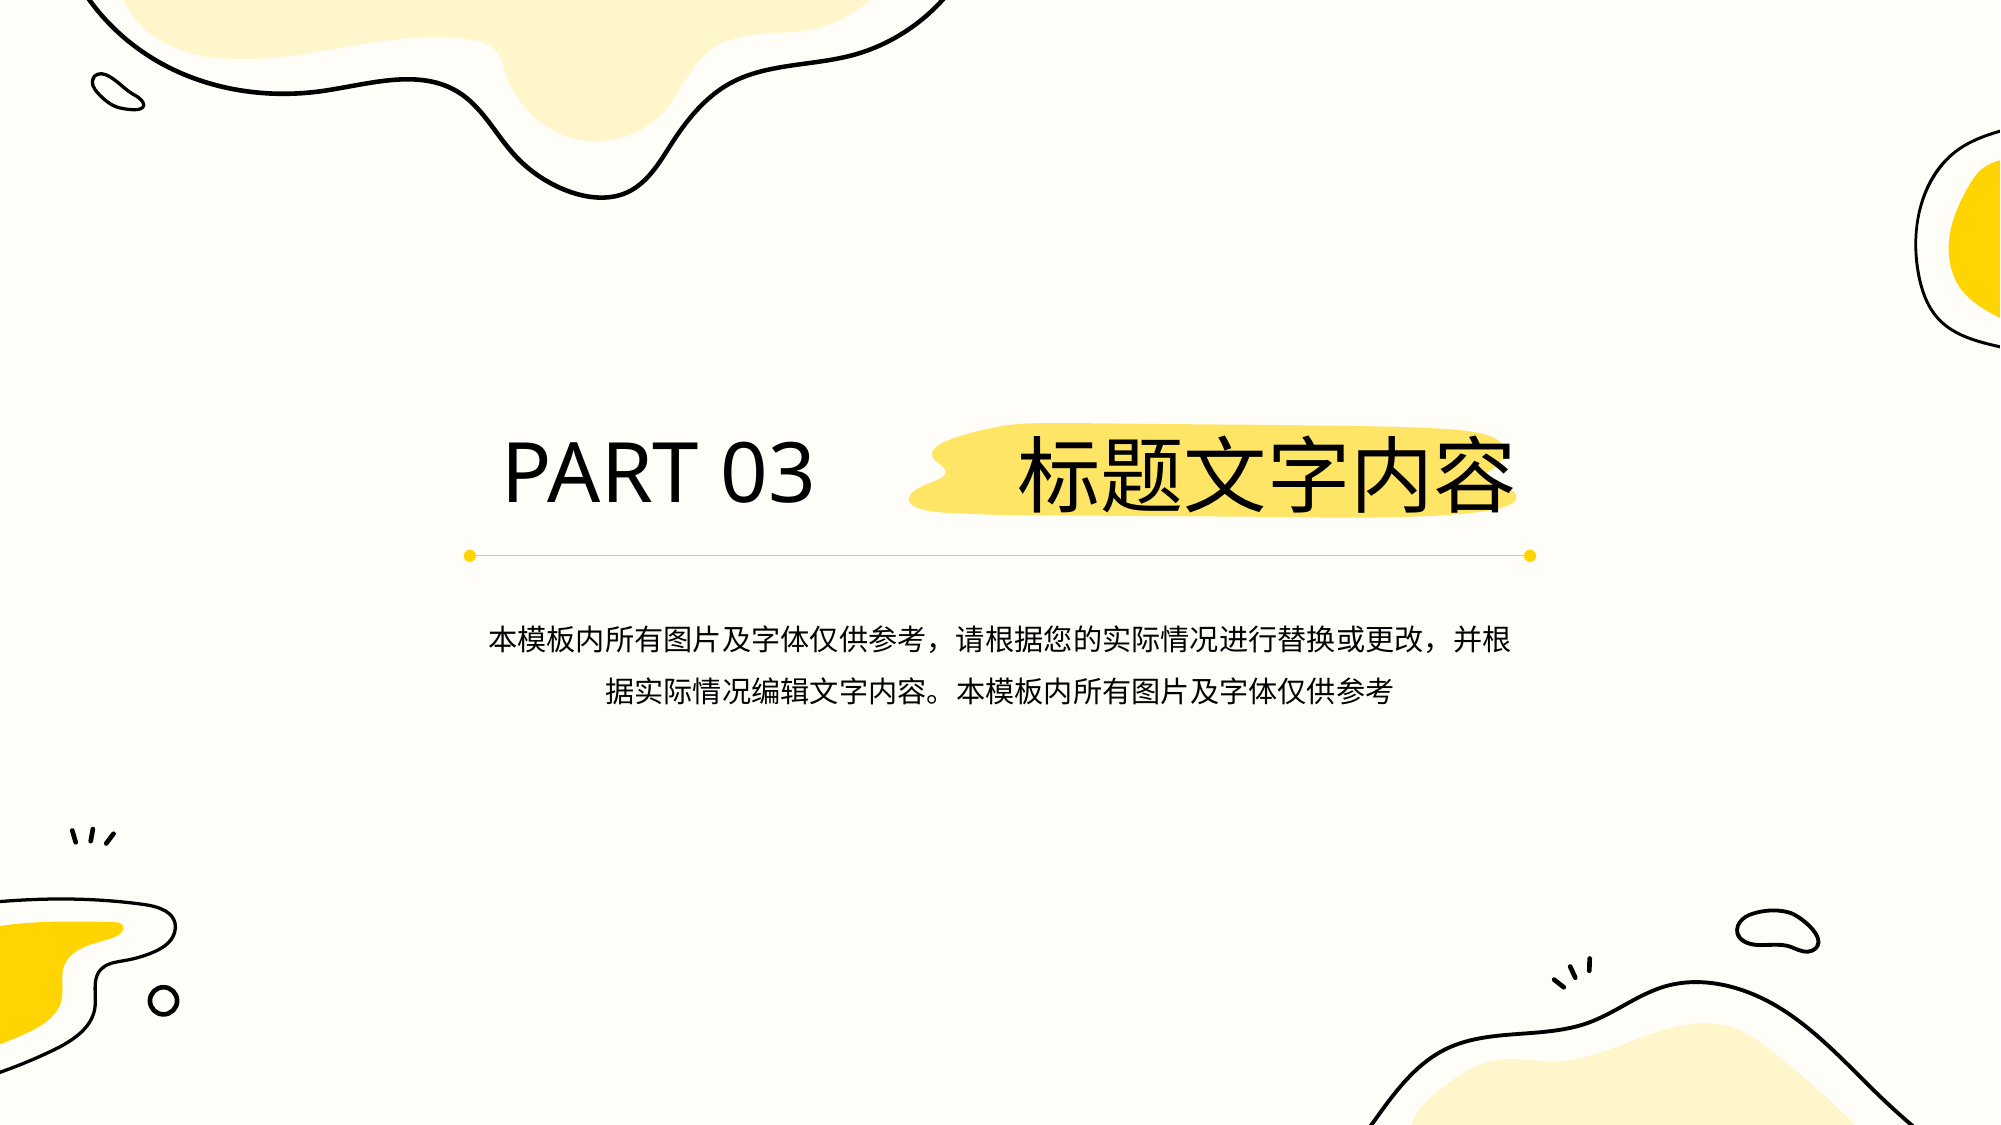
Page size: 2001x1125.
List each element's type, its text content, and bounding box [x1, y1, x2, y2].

text_box 标题文字内容 [890, 423, 1517, 524]
text_box 本模板内所有图片及字体仅供参考，请根据您的实际情况进行替换或更改，并根据实际情况编辑文字内容。本模板内所有图片及字体仅供参考 [469, 598, 1531, 714]
text_box PART 03 [486, 412, 831, 527]
